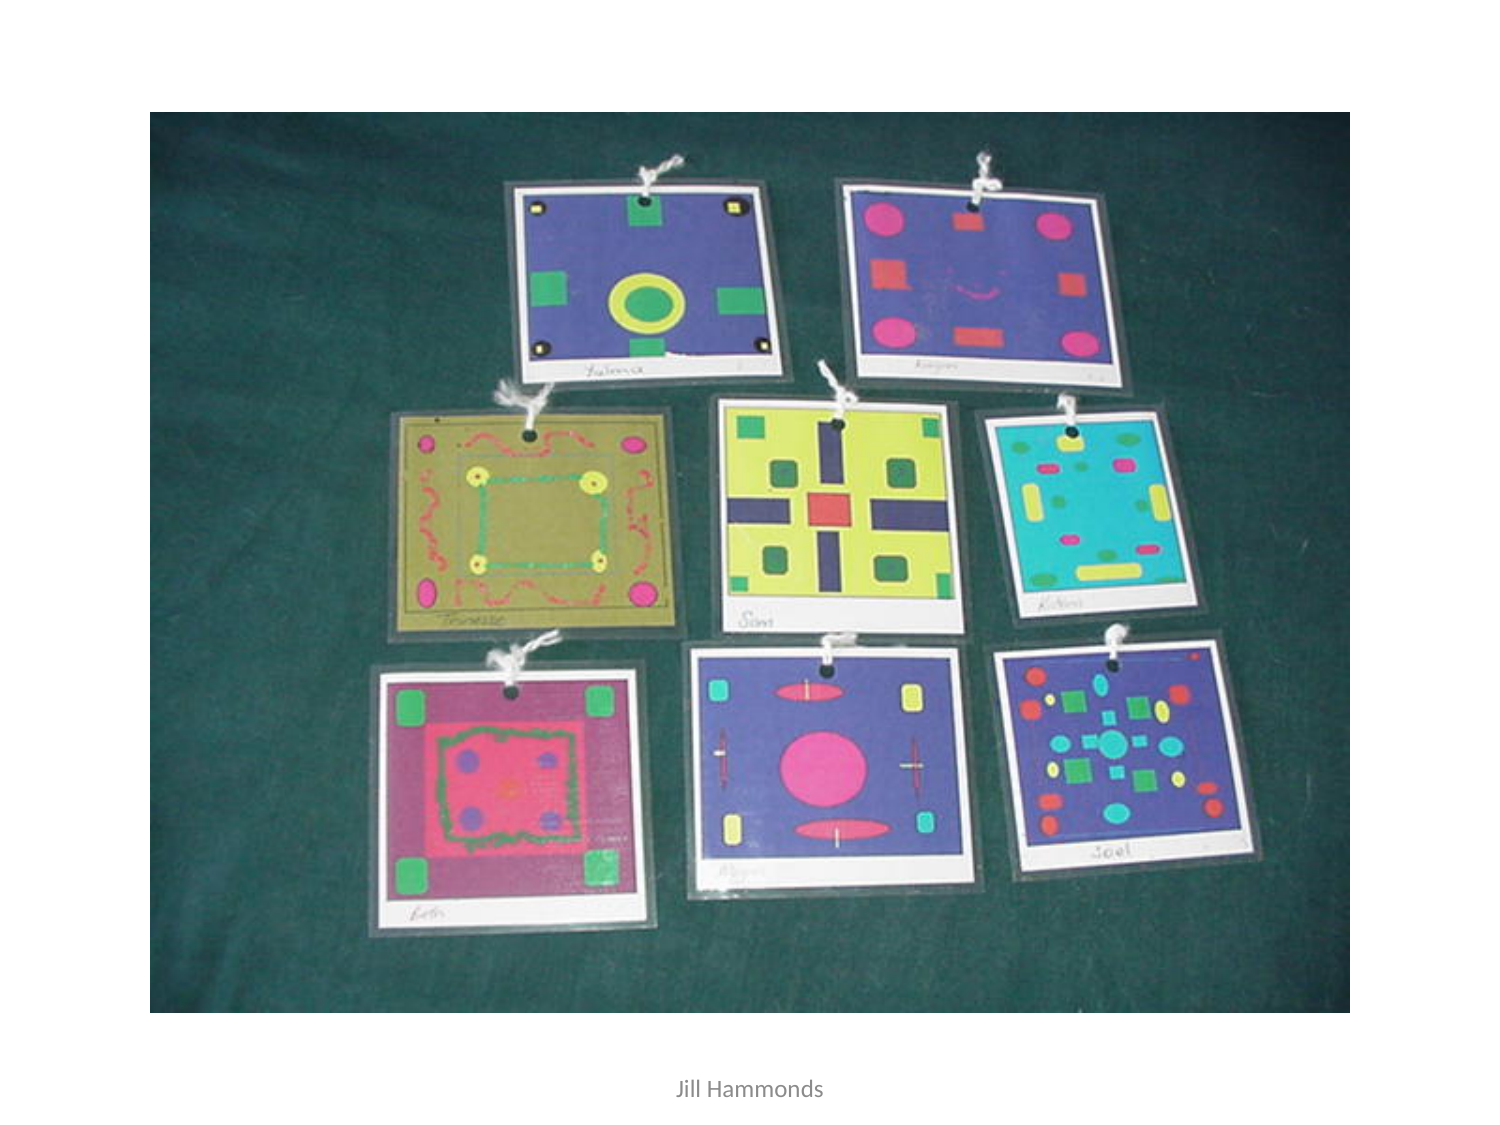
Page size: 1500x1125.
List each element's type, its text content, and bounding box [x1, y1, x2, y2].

picture [149, 112, 1351, 1013]
footer Jill Hammonds [512, 1042, 988, 1103]
